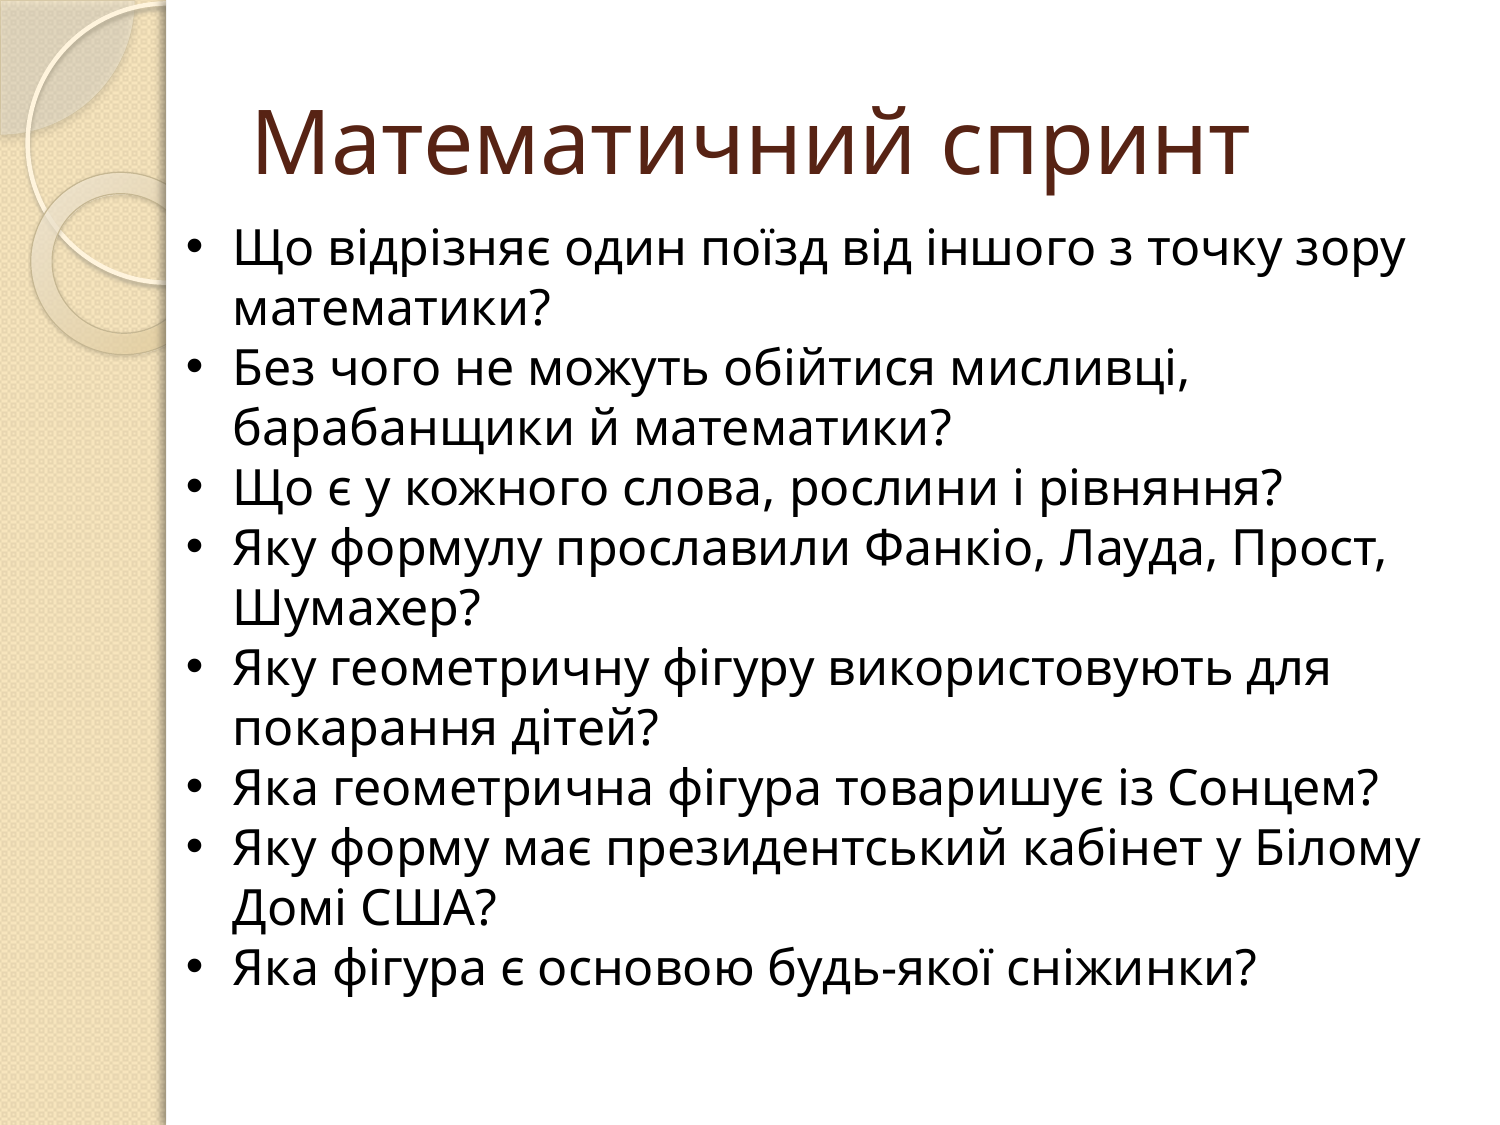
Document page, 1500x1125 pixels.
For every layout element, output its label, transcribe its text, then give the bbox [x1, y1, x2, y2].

title Математичний спринт [235, 45, 1500, 233]
text_box Що відрізняє один поїзд від іншого з точку зору математики? Без чого не можуть обійтися мисливці, барабанщики й математики? Що є у кожного слова, рослини і рівняння? Яку формулу прославили Фанкіо, Лауда, Прост, Шумахер? Яку геометричну фігуру використовують для покарання дітей? Яка геометрична фігура товаришує із Сонцем? Яку форму має президентський кабінет у Білому Домі США? Яка фігура є основою будь-якої сніжинки? [171, 208, 1471, 1003]
